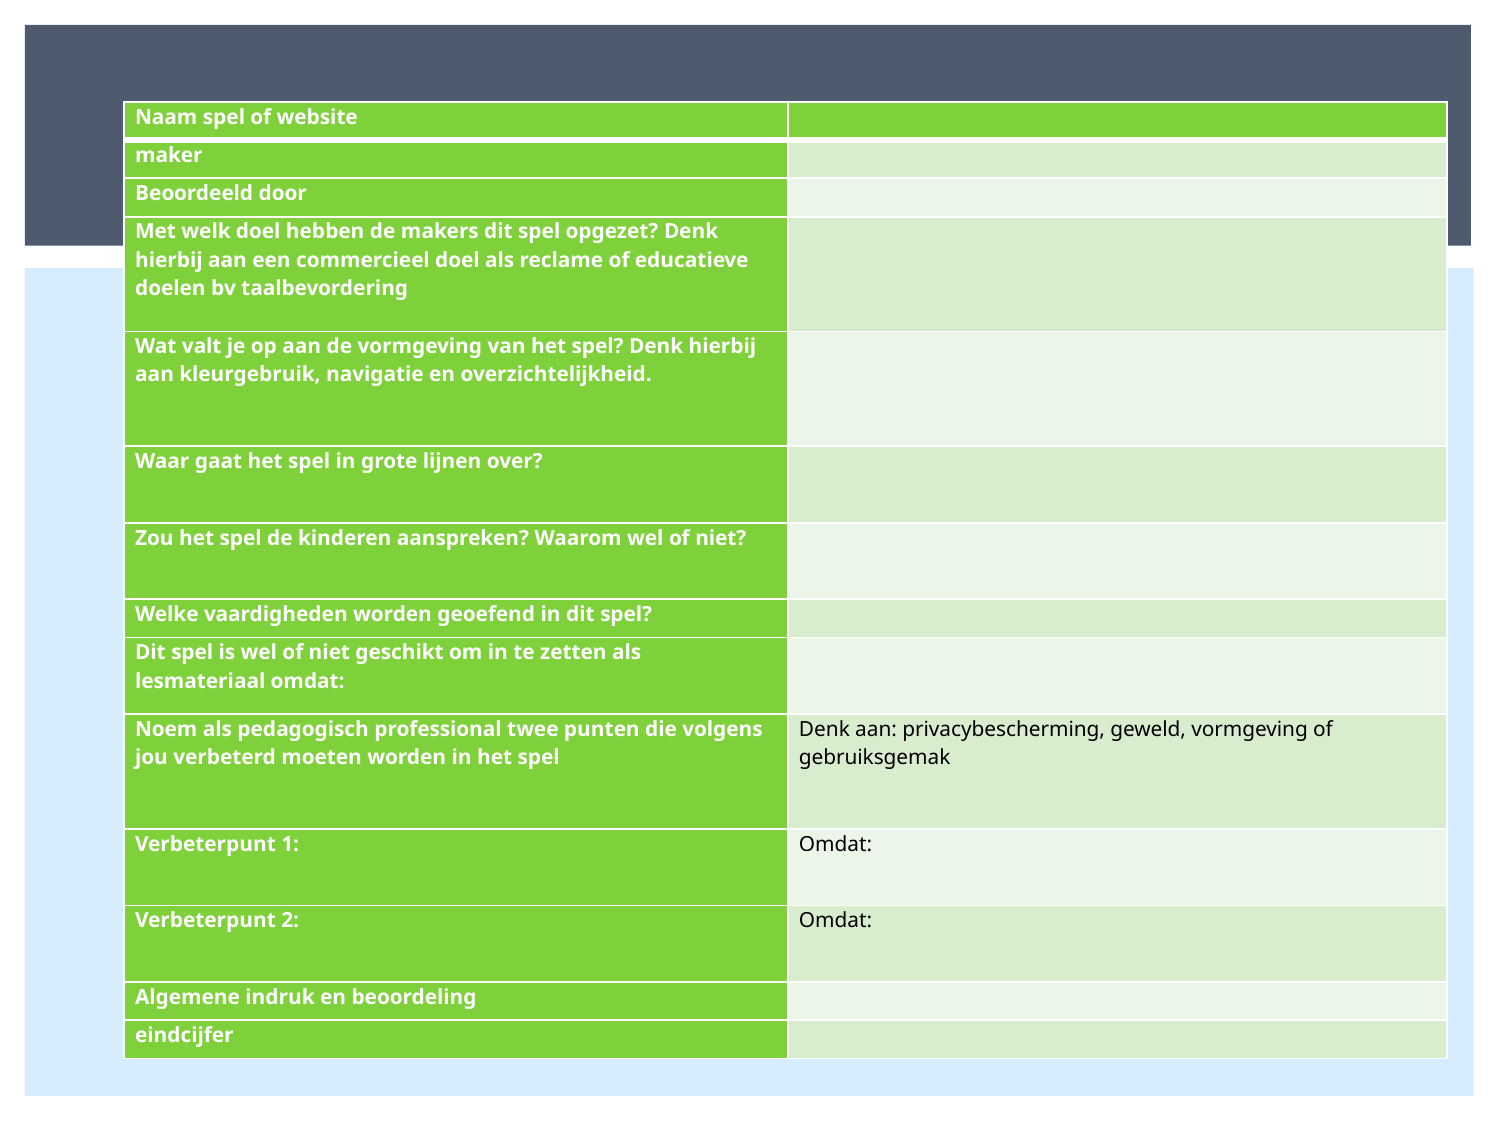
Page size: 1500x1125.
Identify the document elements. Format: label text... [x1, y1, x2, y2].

table_cell eindcijfer [125, 1021, 787, 1058]
table_cell Beoordeeld door [125, 179, 787, 216]
table_cell [789, 524, 1446, 598]
table_cell Verbeterpunt 1: [125, 830, 787, 905]
table_header [789, 103, 1446, 137]
table_cell [789, 600, 1446, 637]
table_header Naam spel of website [125, 103, 787, 137]
table_cell [789, 179, 1446, 216]
table_cell Wat valt je op aan de vormgeving van het spel? Denk hierbij aan kleurgebruik, navigatie en overzichtelijkheid. [125, 332, 787, 445]
table_cell Omdat: [789, 830, 1446, 905]
table_cell Denk aan: privacybescherming, geweld, vormgeving of gebruiksgemak [789, 715, 1446, 828]
table_cell Zou het spel de kinderen aanspreken? Waarom wel of niet? [125, 524, 787, 598]
table_cell [789, 638, 1446, 713]
table_cell [789, 983, 1446, 1019]
table_cell [789, 447, 1446, 522]
table_cell Met welk doel hebben de makers dit spel opgezet? Denk hierbij aan een commercieel doel als reclame of educatieve doelen bv taalbevordering [125, 218, 787, 331]
table_cell [789, 332, 1446, 445]
table_cell Welke vaardigheden worden geoefend in dit spel? [125, 600, 787, 637]
table_cell [789, 218, 1446, 331]
table_cell [789, 1021, 1446, 1058]
table_cell Noem als pedagogisch professional twee punten die volgens jou verbeterd moeten worden in het spel [125, 715, 787, 828]
table_cell Dit spel is wel of niet geschikt om in te zetten als lesmateriaal omdat: [125, 638, 787, 713]
table_cell [789, 143, 1446, 177]
table_cell Verbeterpunt 2: [125, 906, 787, 981]
table_cell Waar gaat het spel in grote lijnen over? [125, 447, 787, 522]
table_cell maker [125, 143, 787, 177]
table_cell Omdat: [789, 906, 1446, 981]
table_cell Algemene indruk en beoordeling [125, 983, 787, 1019]
